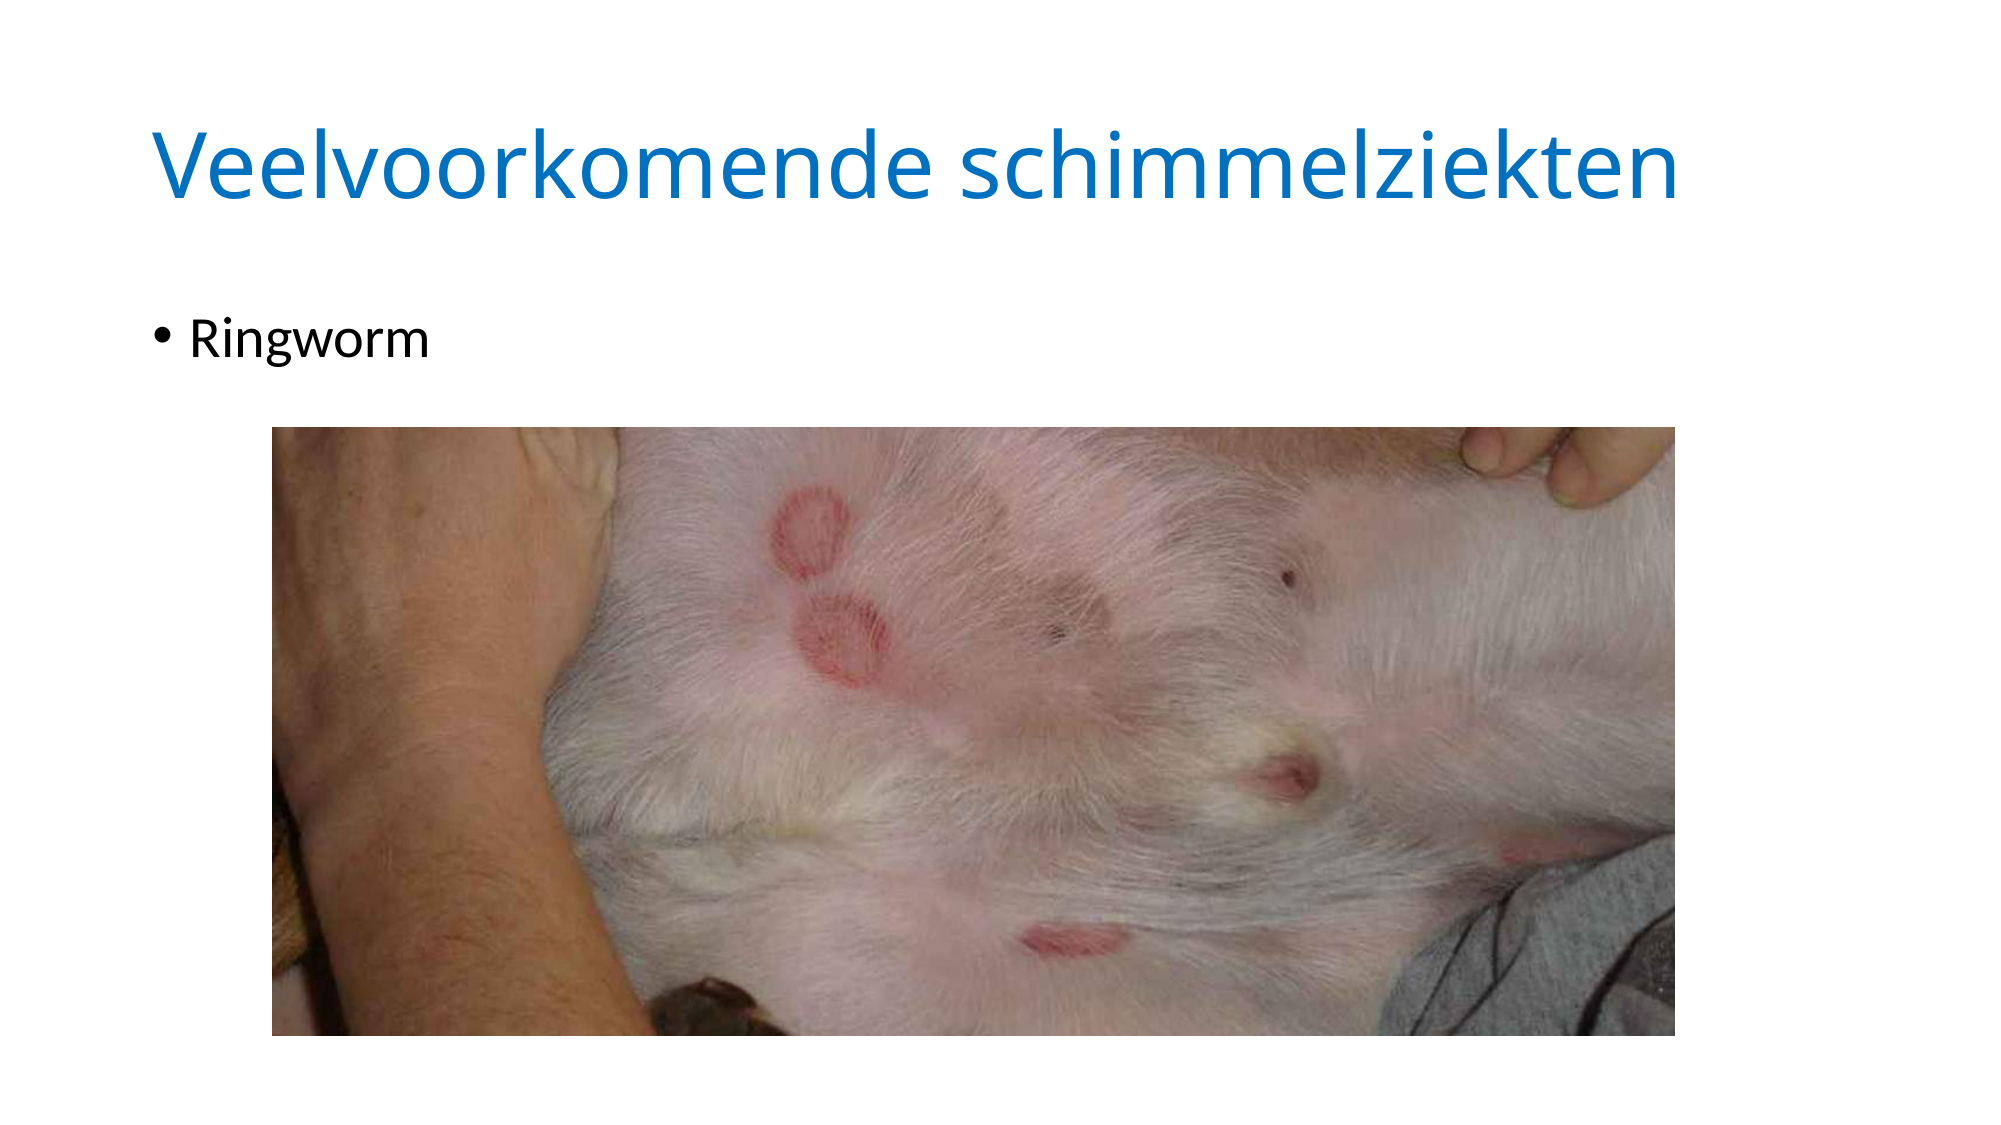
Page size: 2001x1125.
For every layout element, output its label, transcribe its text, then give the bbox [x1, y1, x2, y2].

title Veelvoorkomende schimmelziekten [137, 59, 1863, 278]
list Ringworm [137, 299, 1863, 1014]
picture [272, 427, 1675, 1036]
